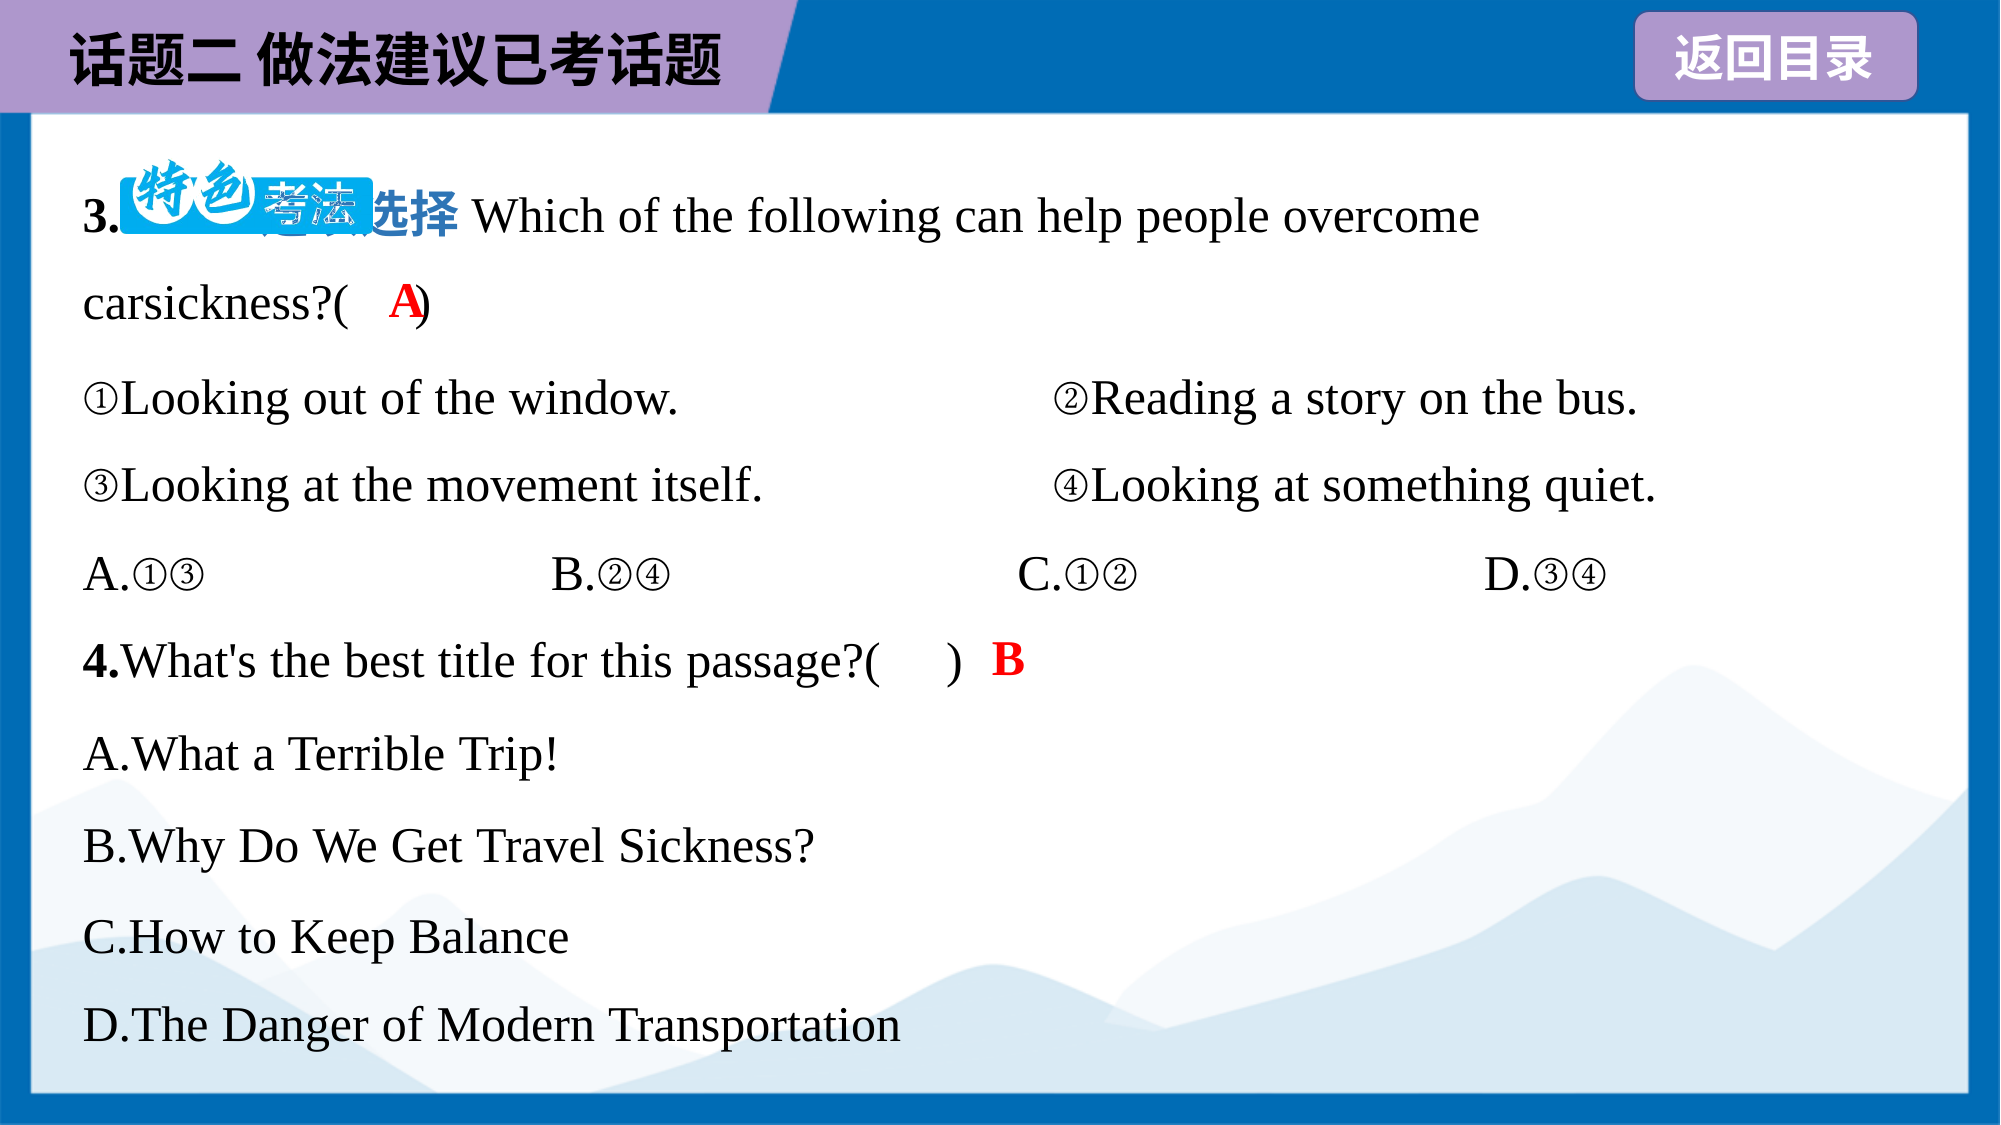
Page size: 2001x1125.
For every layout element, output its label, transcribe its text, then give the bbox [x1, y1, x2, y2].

text_box ①Looking out of the window. ②Reading a story on the bus. ③Looking at the movement itself. ④Looking at something quiet. [82, 332, 1917, 502]
text_box B [973, 598, 1044, 677]
picture [0, 0, 2000, 1125]
text_box A.What a Terrible Trip! B.Why Do We Get Travel Sickness? C.How to Keep Balance D.The Danger of Modern Transportation [82, 688, 1917, 1042]
text_box A [370, 240, 443, 319]
text_box 4.What's the best title for this passage?( ) [82, 600, 1917, 678]
text_box 3. 选项选择Which of the following can help people overcome carsickness?( ) [82, 150, 1917, 321]
text_box A.①③ B.②④ C.①② D.③④ [82, 512, 1917, 591]
